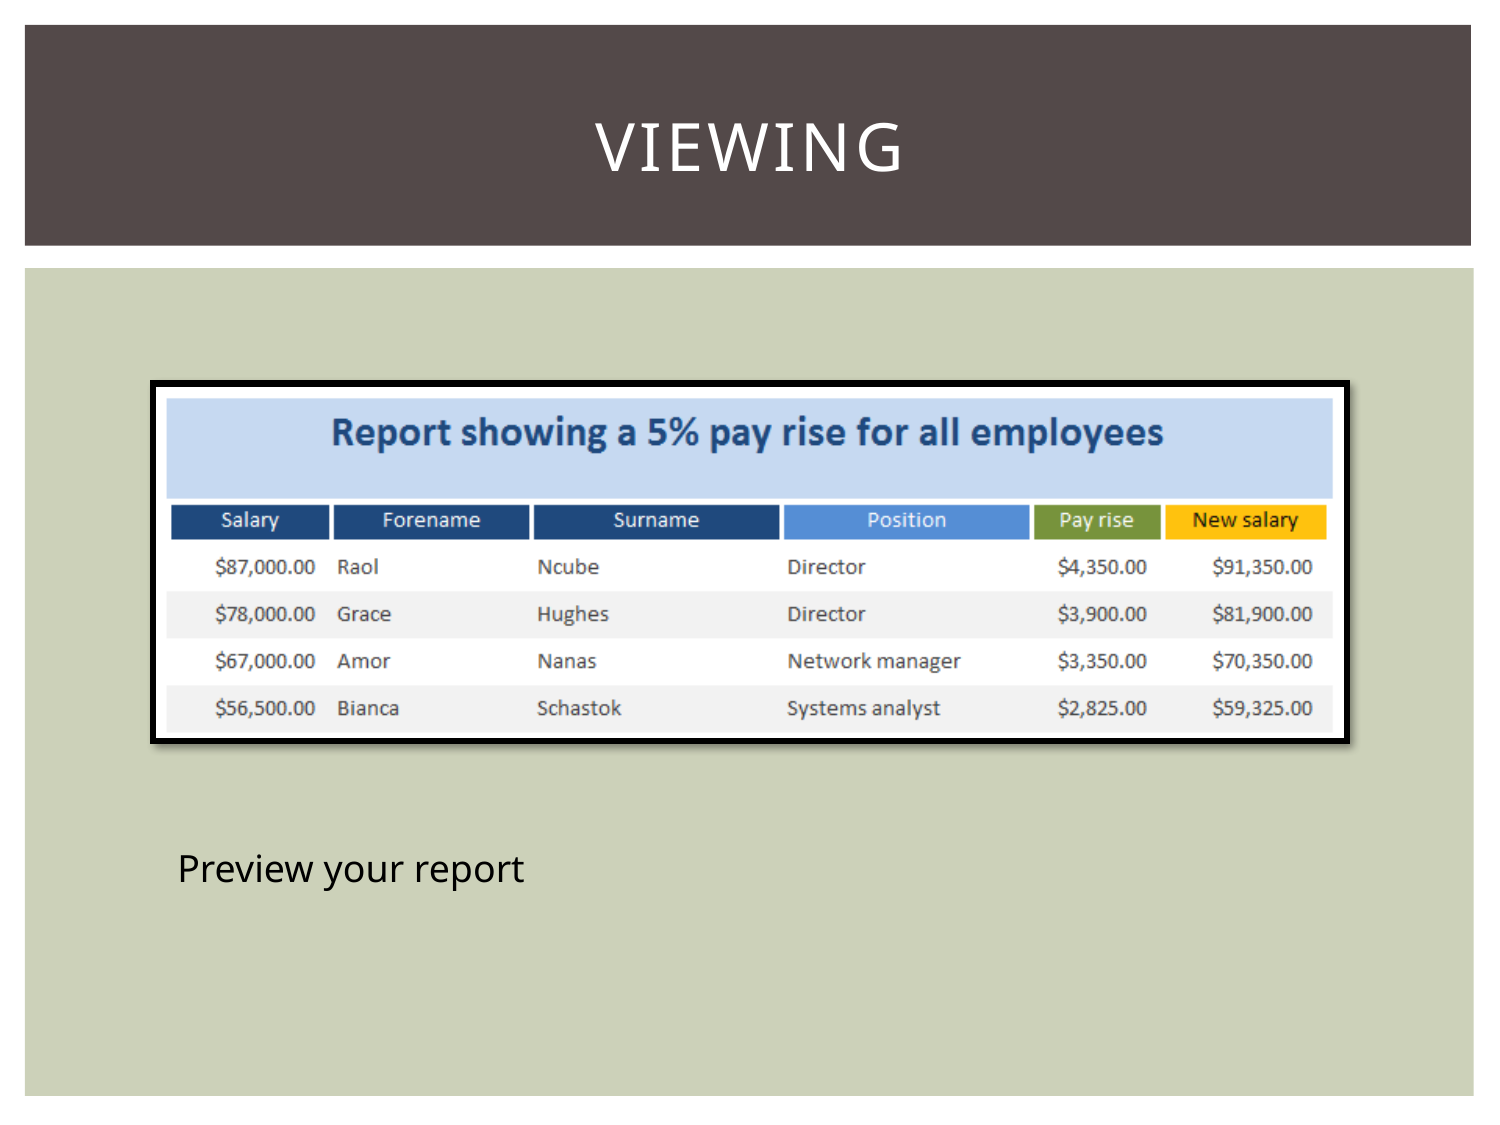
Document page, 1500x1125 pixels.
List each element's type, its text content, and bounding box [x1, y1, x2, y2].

title Viewing [62, 58, 1438, 232]
text_box Preview your report [162, 837, 1363, 898]
picture [155, 386, 1344, 739]
